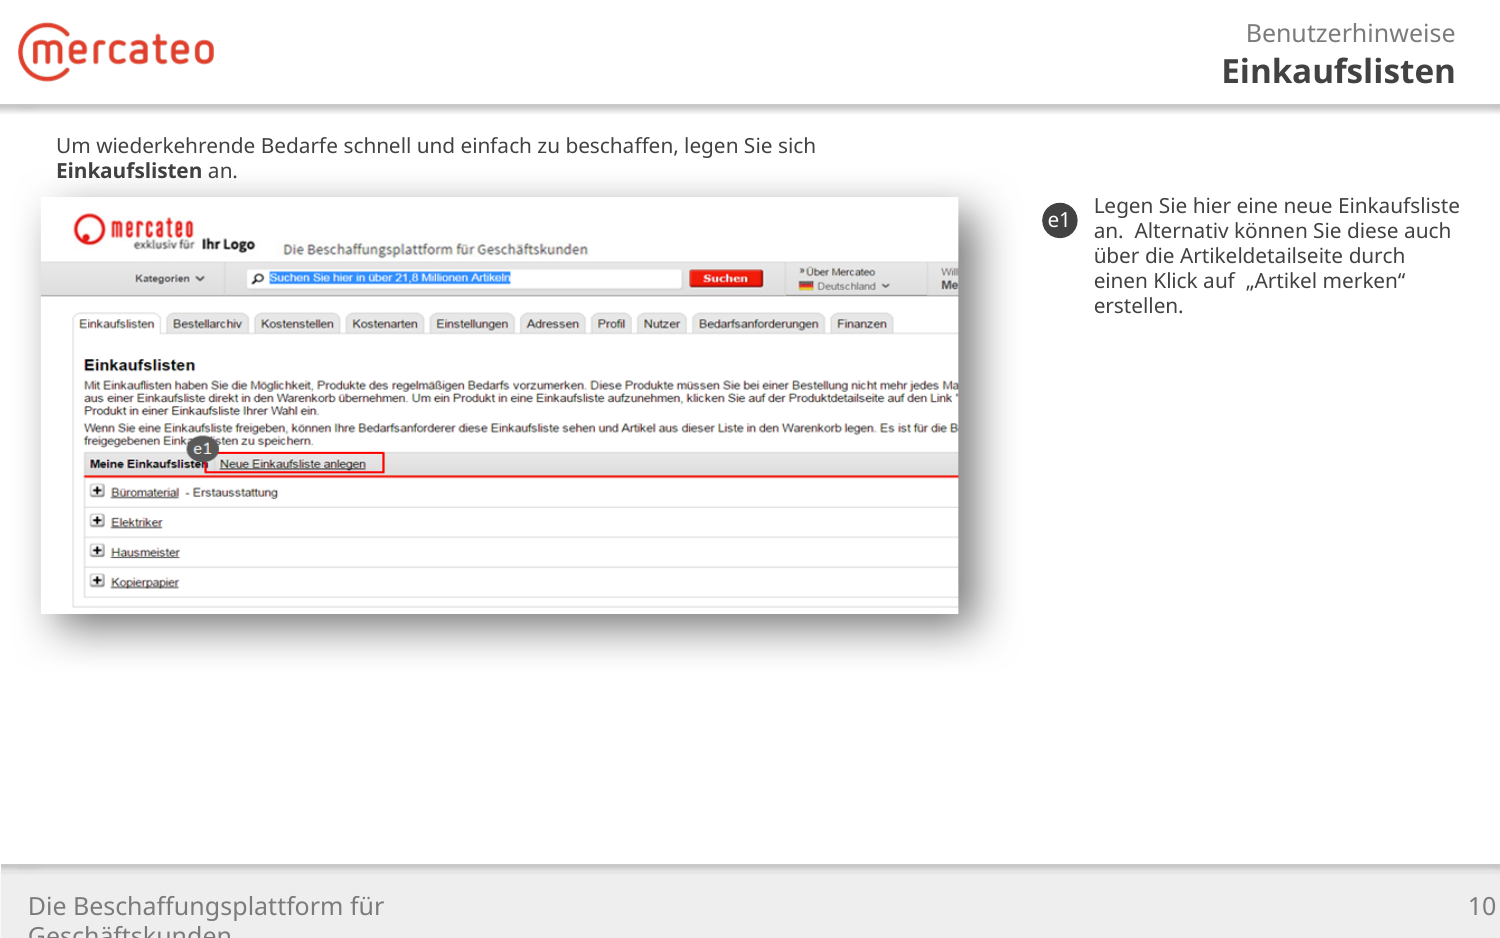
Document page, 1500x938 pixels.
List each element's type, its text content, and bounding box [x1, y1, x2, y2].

picture [40, 196, 959, 614]
list Einkaufslisten [301, 42, 1472, 94]
list Benutzerhinweise [890, 10, 1471, 62]
picture [0, 0, 1500, 115]
text_box e1 [1032, 199, 1086, 240]
picture [1, 864, 1500, 875]
text_box Um wiederkehrende Bedarfe schnell und einfach zu beschaffen, legen Sie sich Einkaufslisten an. [41, 125, 959, 191]
text_box Legen Sie hier eine neue Einkaufsliste an. Alternativ können Sie diese auch über die Artikeldetailseite durch einen Klick auf „Artikel merken“ erstellen. [1079, 185, 1479, 325]
